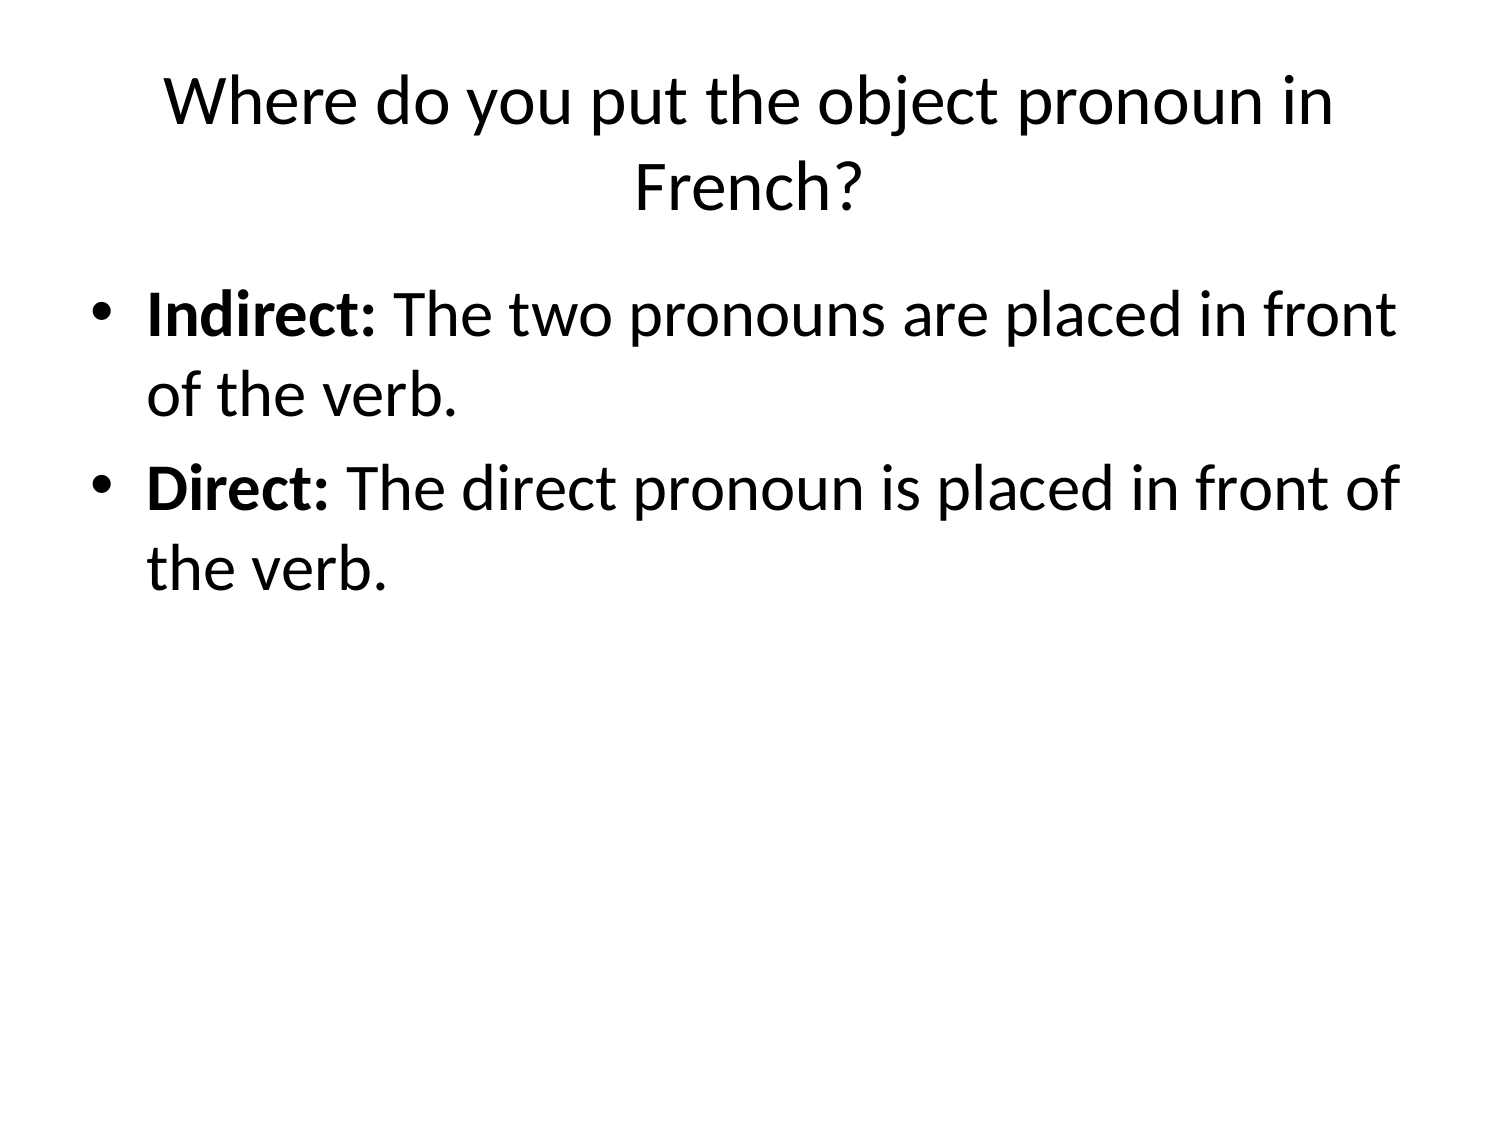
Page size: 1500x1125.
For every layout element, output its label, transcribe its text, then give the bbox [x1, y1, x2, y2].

title Where do you put the object pronoun in French? [75, 45, 1425, 233]
list Indirect: The two pronouns are placed in front of the verb. Direct: The direct pronoun is placed in front of the verb. [75, 262, 1425, 1005]
